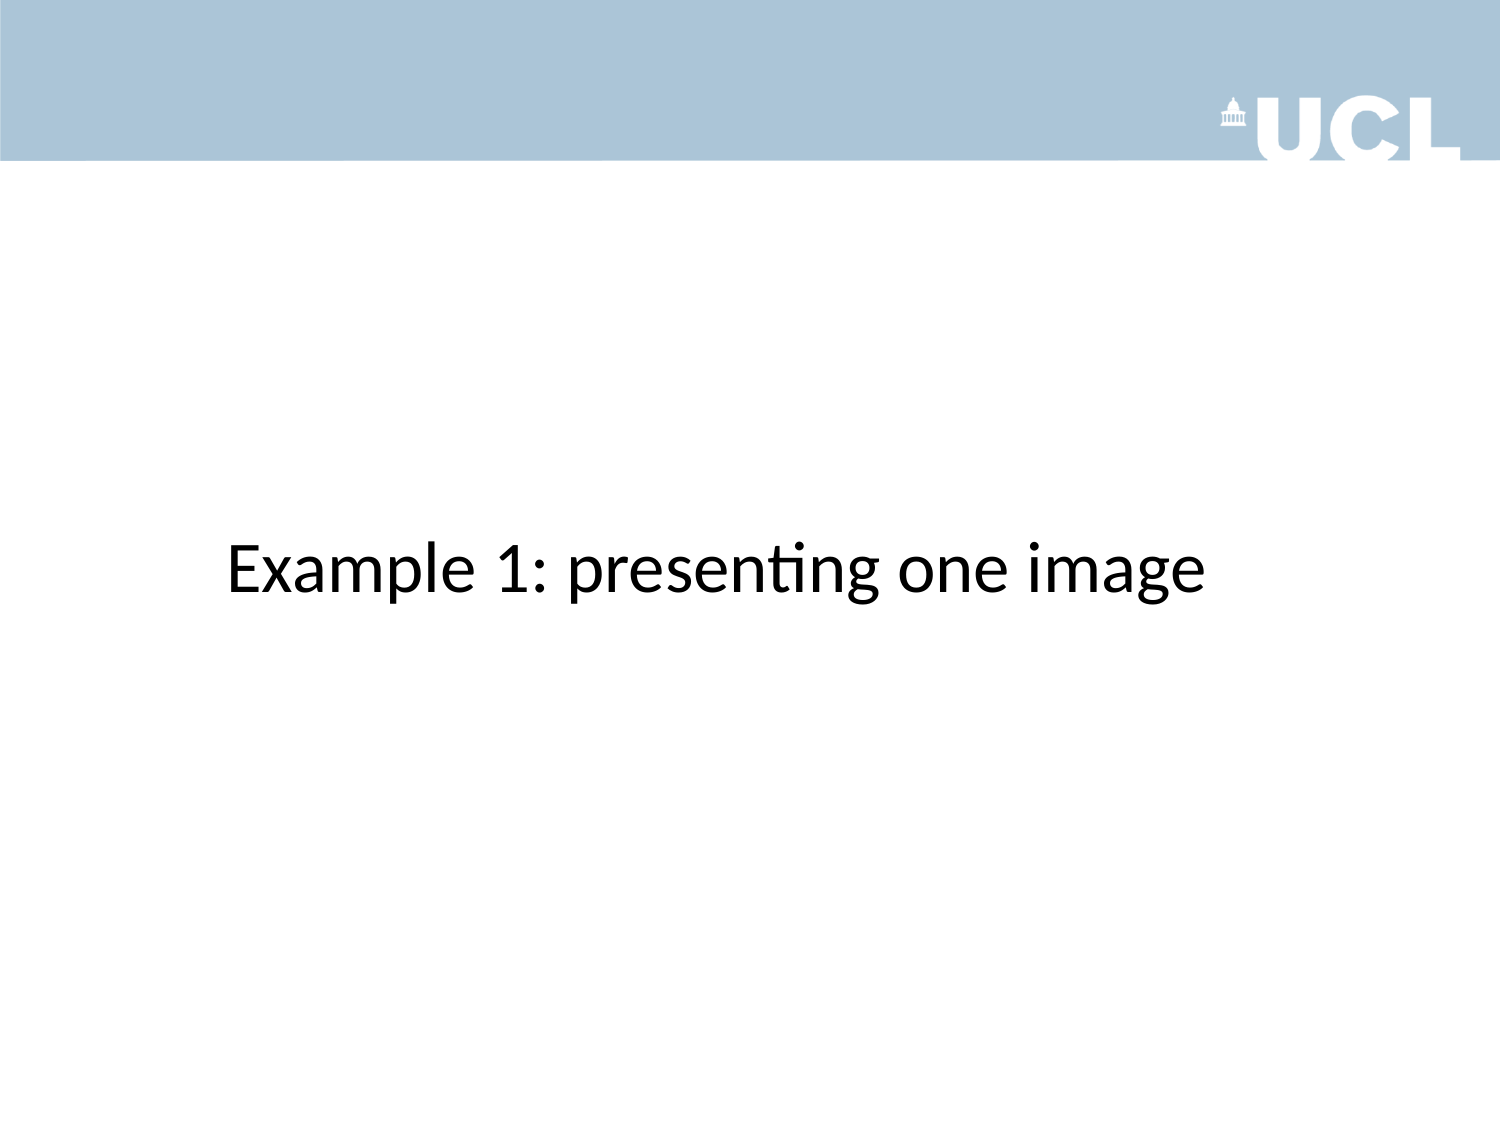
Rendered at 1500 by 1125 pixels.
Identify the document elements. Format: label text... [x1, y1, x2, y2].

picture [0, 0, 1500, 161]
title Example 1: presenting one image [211, 492, 1324, 634]
